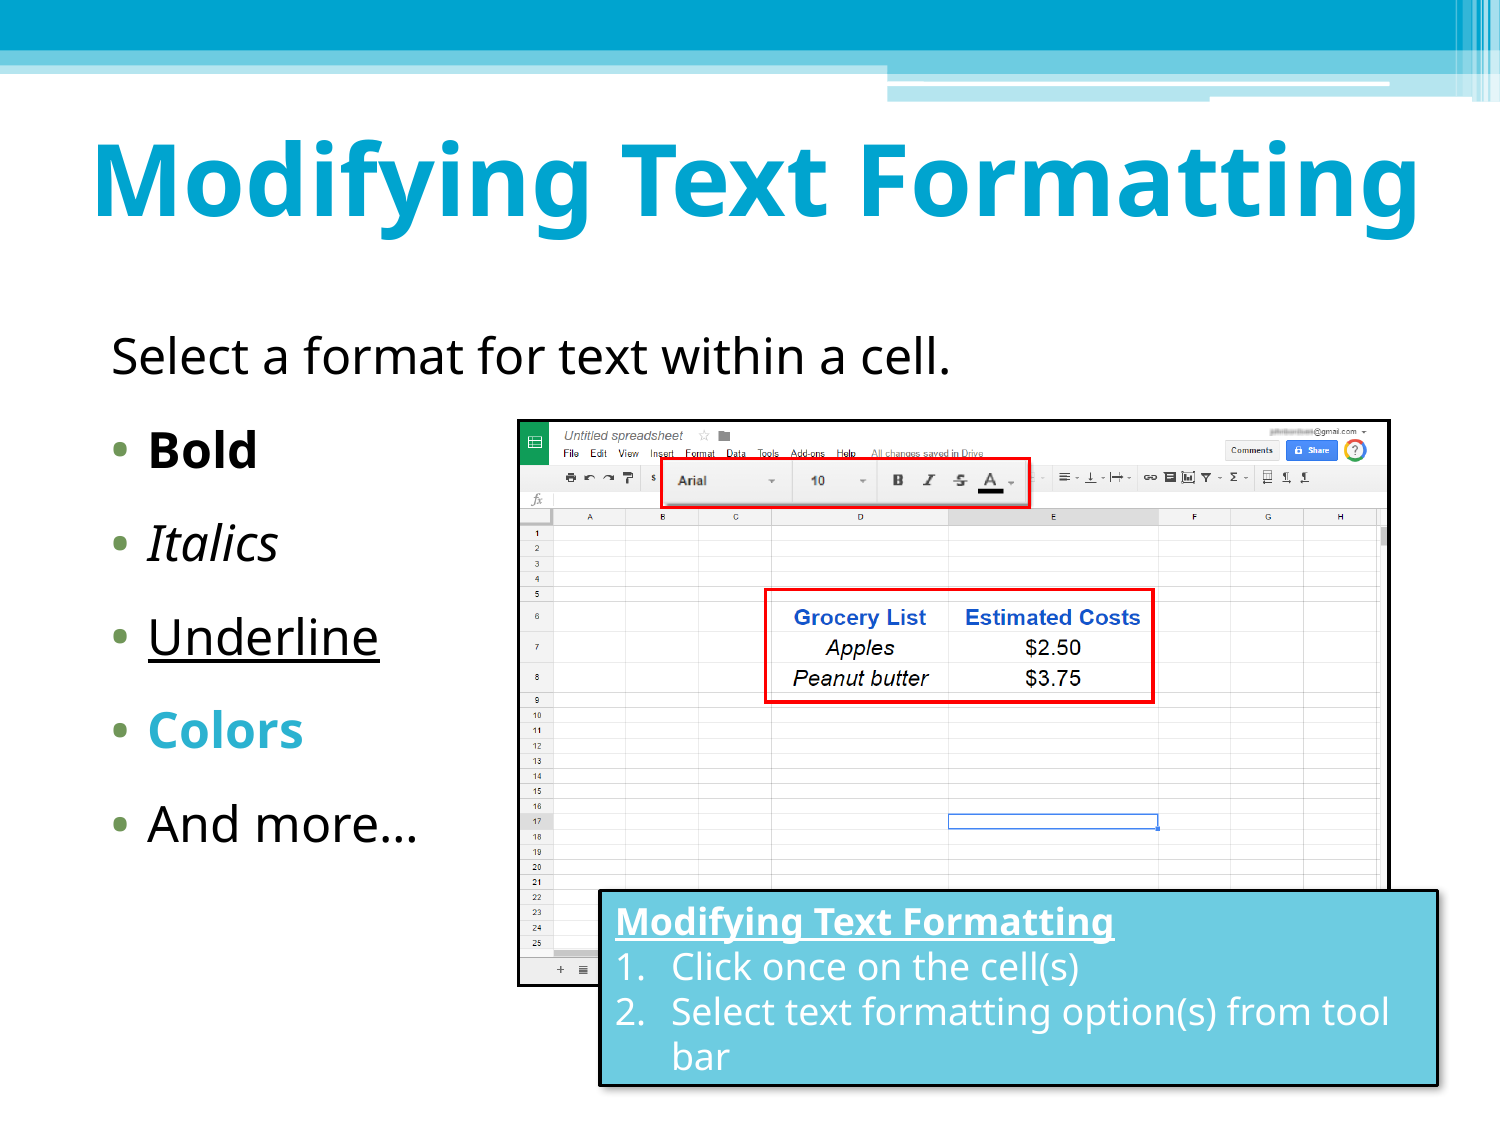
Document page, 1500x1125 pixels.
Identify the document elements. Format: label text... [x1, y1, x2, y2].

text_box Modifying Text Formatting Click once on the cell(s) Select text formatting option(s) from tool bar [599, 890, 1438, 1086]
list Select a format for text within a cell. Bold Italics Underline Colors And more… [75, 287, 1418, 1000]
title Modifying Text Formatting [75, 90, 1500, 263]
picture [520, 421, 1388, 985]
